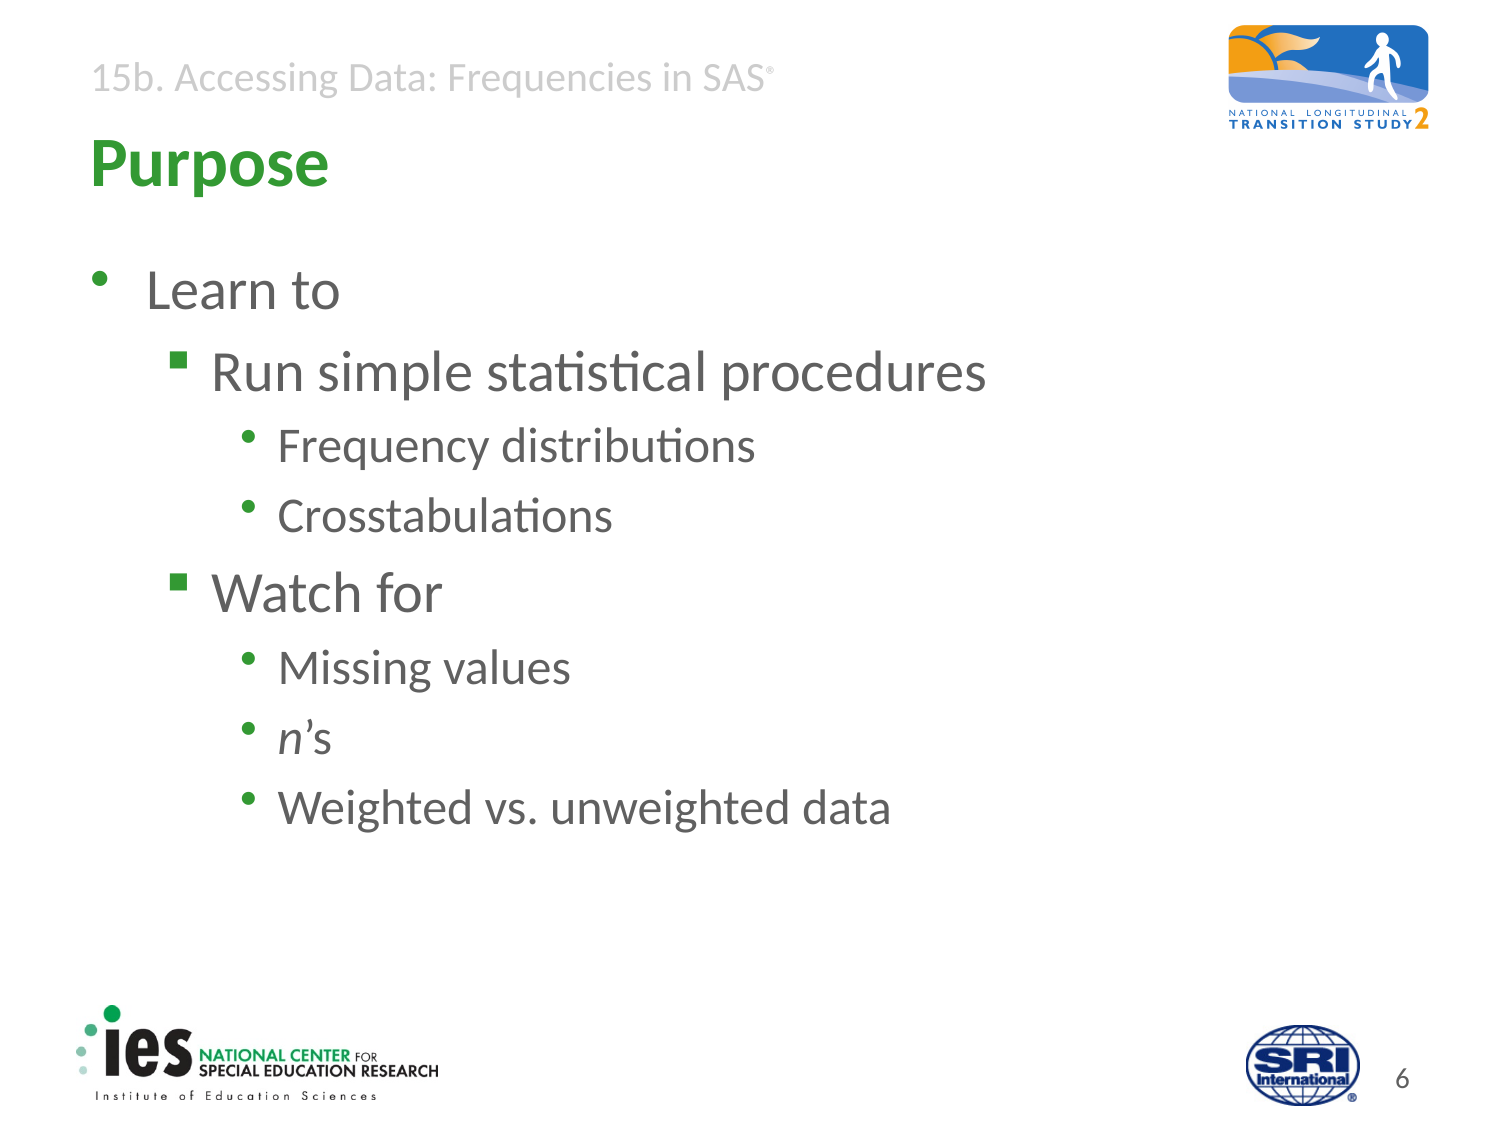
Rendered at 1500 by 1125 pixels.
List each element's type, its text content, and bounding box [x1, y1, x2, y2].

list Learn to Run simple statistical procedures Frequency distributions Crosstabulations Watch for Missing values n’s Weighted vs. unweighted data [74, 243, 1426, 987]
picture [1246, 1025, 1360, 1106]
slide_number 5 [1321, 1051, 1426, 1125]
picture [76, 1005, 438, 1100]
title Purpose [74, 90, 1426, 226]
